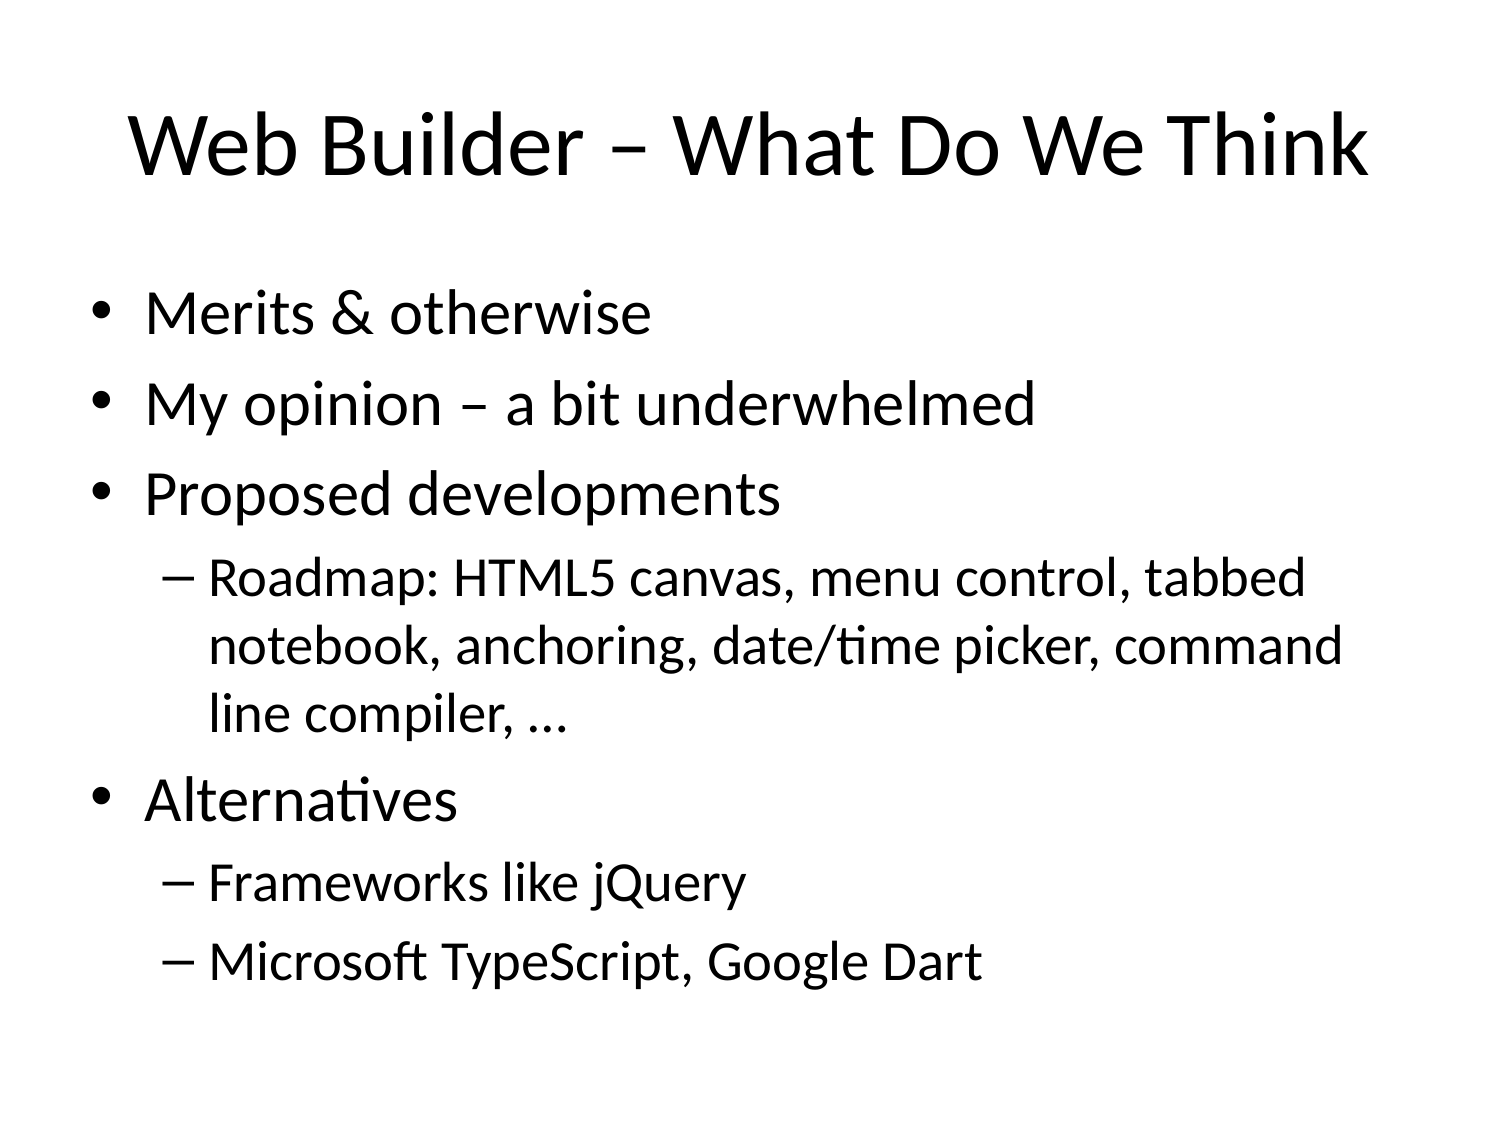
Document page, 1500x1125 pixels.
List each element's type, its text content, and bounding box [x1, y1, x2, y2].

title Web Builder – What Do We Think [75, 45, 1425, 233]
list Merits & otherwise My opinion – a bit underwhelmed Proposed developments Roadmap: HTML5 canvas, menu control, tabbed notebook, anchoring, date/time picker, command line compiler, … Alternatives Frameworks like jQuery Microsoft TypeScript, Google Dart [75, 262, 1425, 1005]
